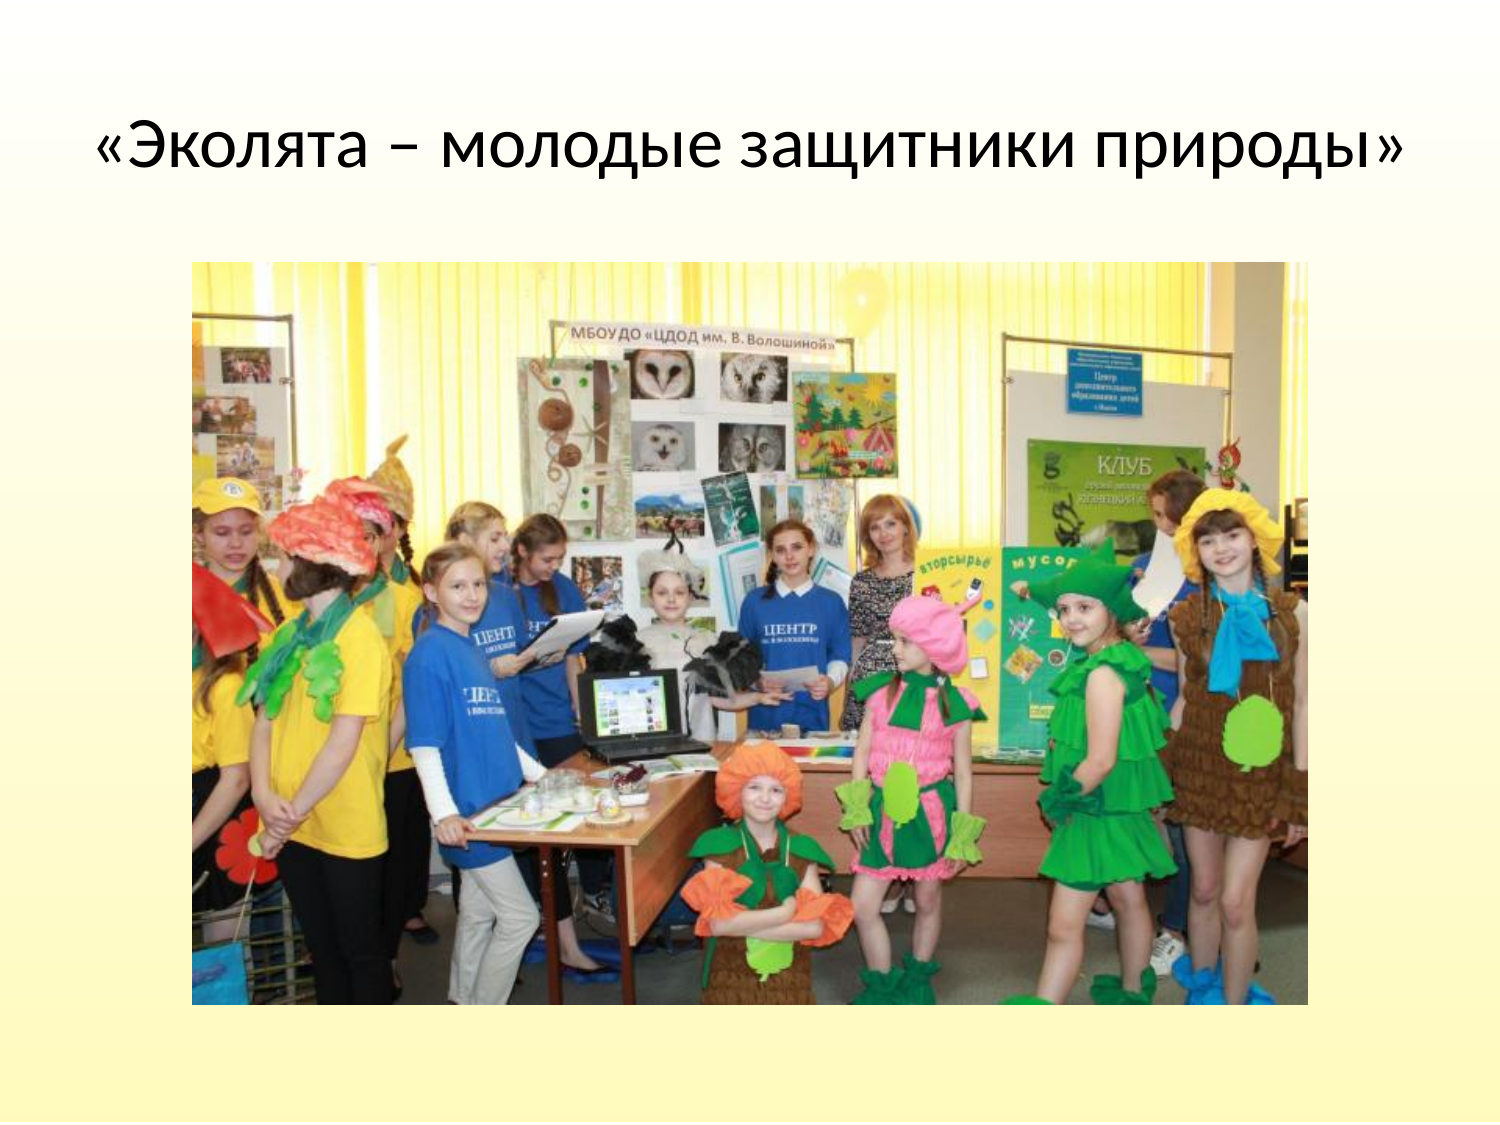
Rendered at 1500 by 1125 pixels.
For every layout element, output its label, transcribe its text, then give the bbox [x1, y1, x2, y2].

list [191, 262, 1308, 1006]
title «Эколята – молодые защитники природы» [75, 45, 1425, 233]
text_box [0, 0, 1500, 1122]
